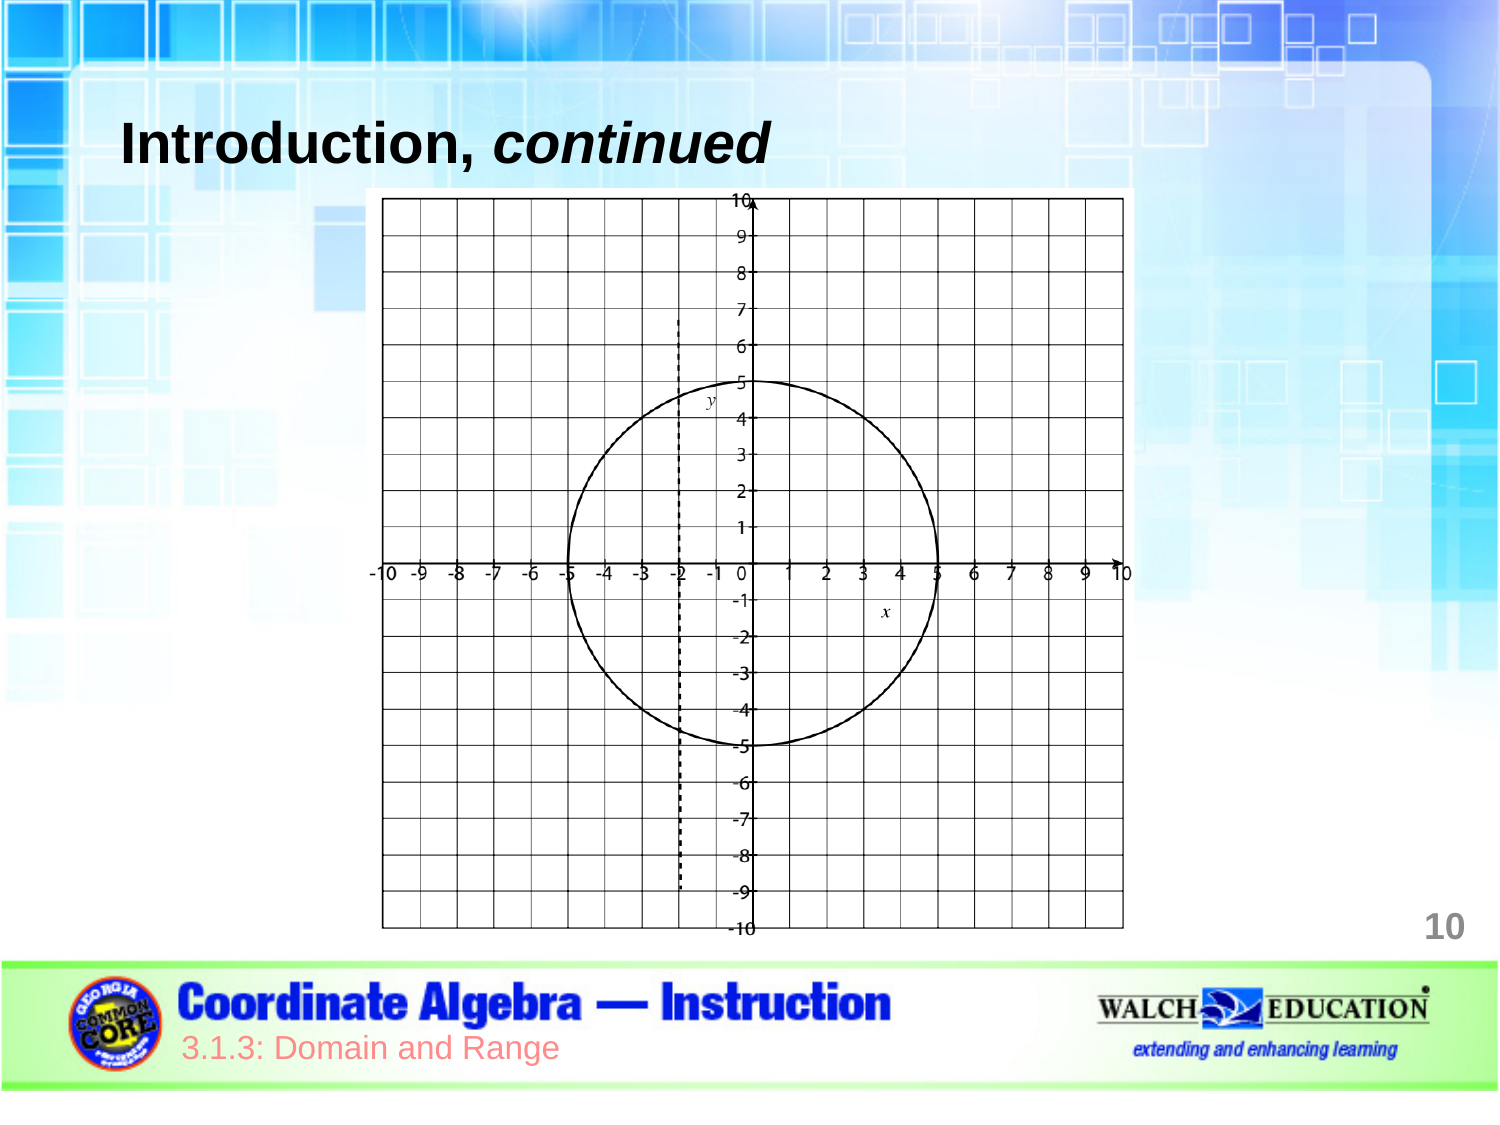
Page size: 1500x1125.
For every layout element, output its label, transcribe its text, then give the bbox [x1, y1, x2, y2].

slide_number 10 [1361, 901, 1481, 949]
footer 3.1.3: Domain and Range [166, 1024, 1080, 1069]
picture [1, 0, 1500, 1091]
subtitle Introduction, continued [105, 97, 1389, 918]
